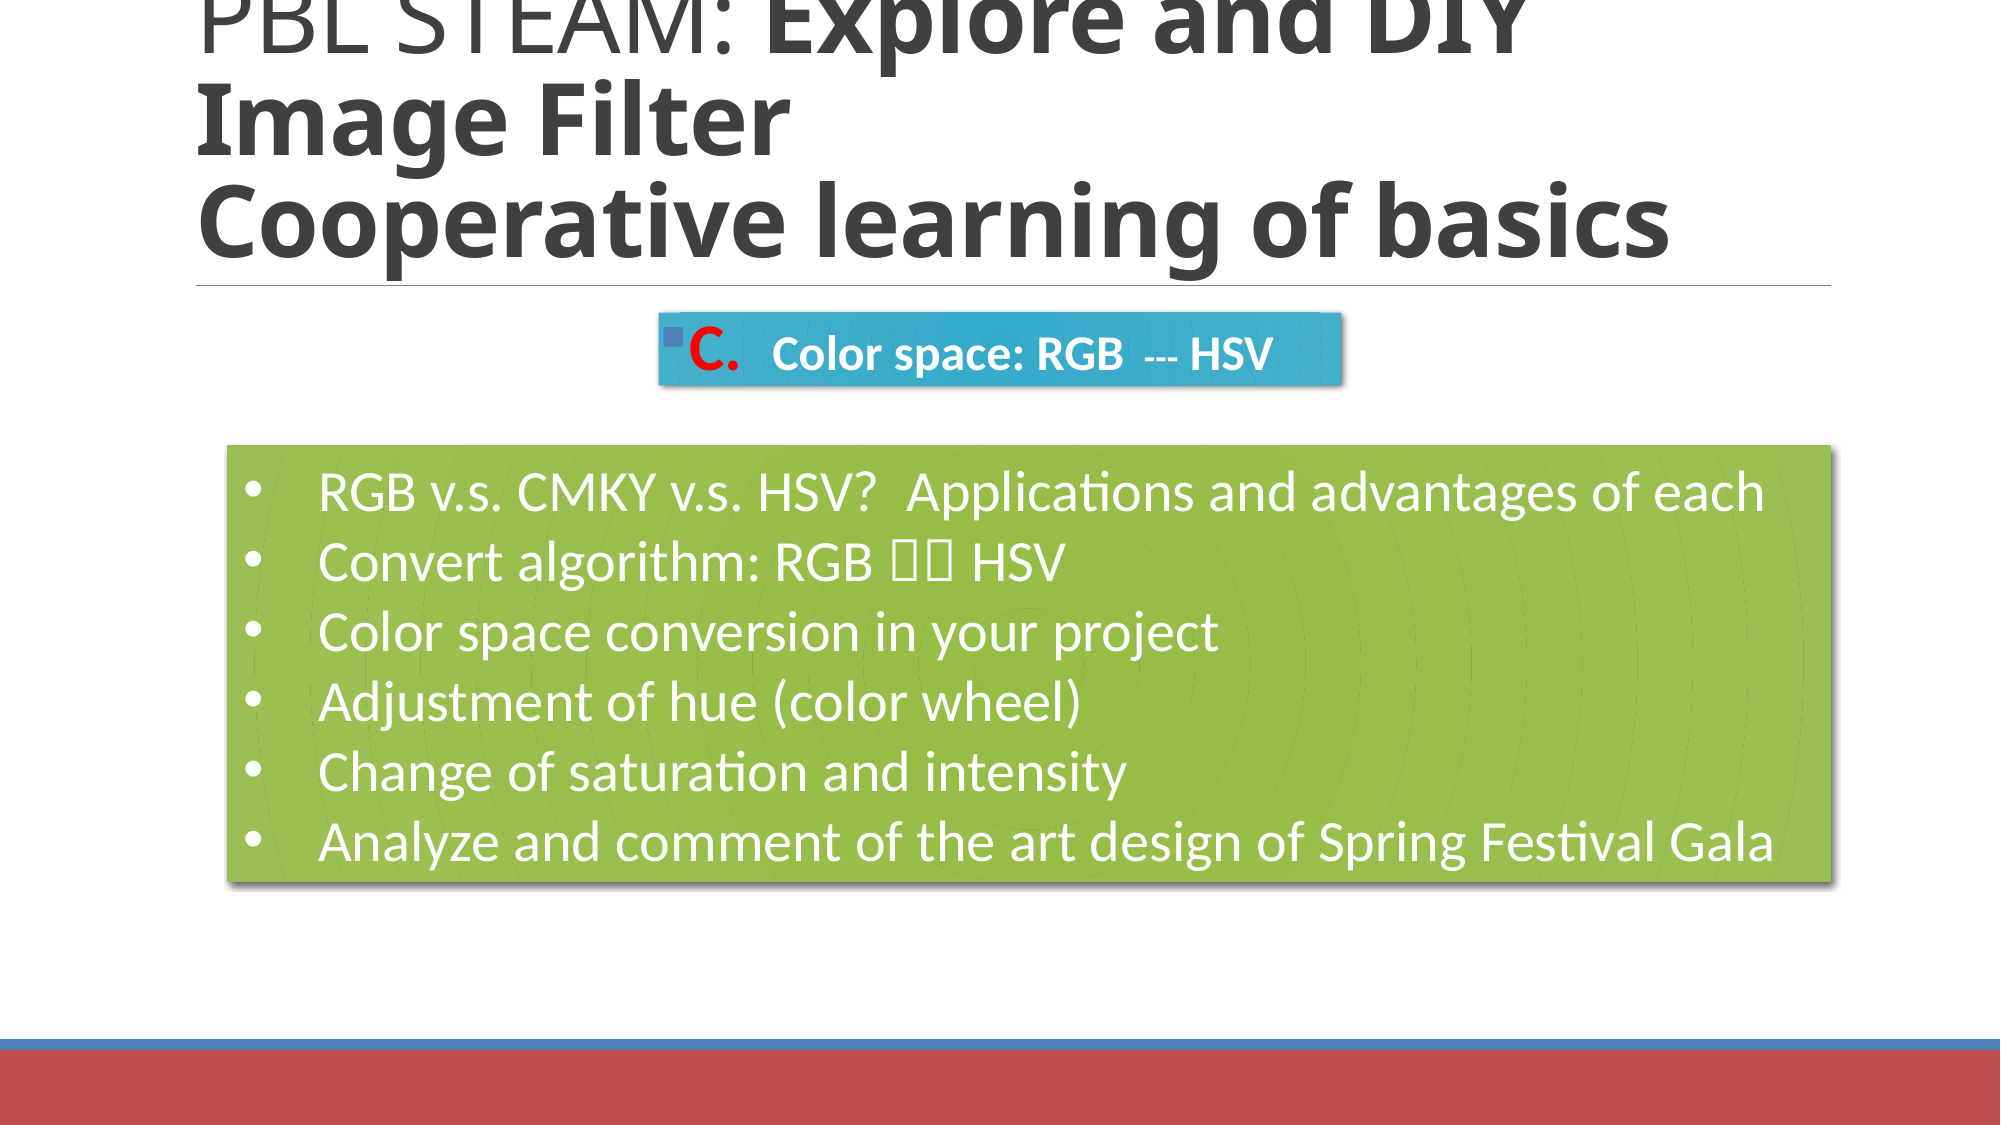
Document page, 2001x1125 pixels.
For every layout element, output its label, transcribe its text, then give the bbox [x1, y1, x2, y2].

text_box C. Color space: RGB --- HSV [658, 312, 1342, 386]
title PBL STEAM: Explore and DIY Image Filter Cooperative learning of basics [180, 47, 1830, 285]
text_box RGB v.s. CMKY v.s. HSV? Applications and advantages of each Convert algorithm: RGB  HSV Color space conversion in your project Adjustment of hue (color wheel) Change of saturation and intensity Analyze and comment of the art design of Spring Festival Gala [227, 445, 1831, 882]
